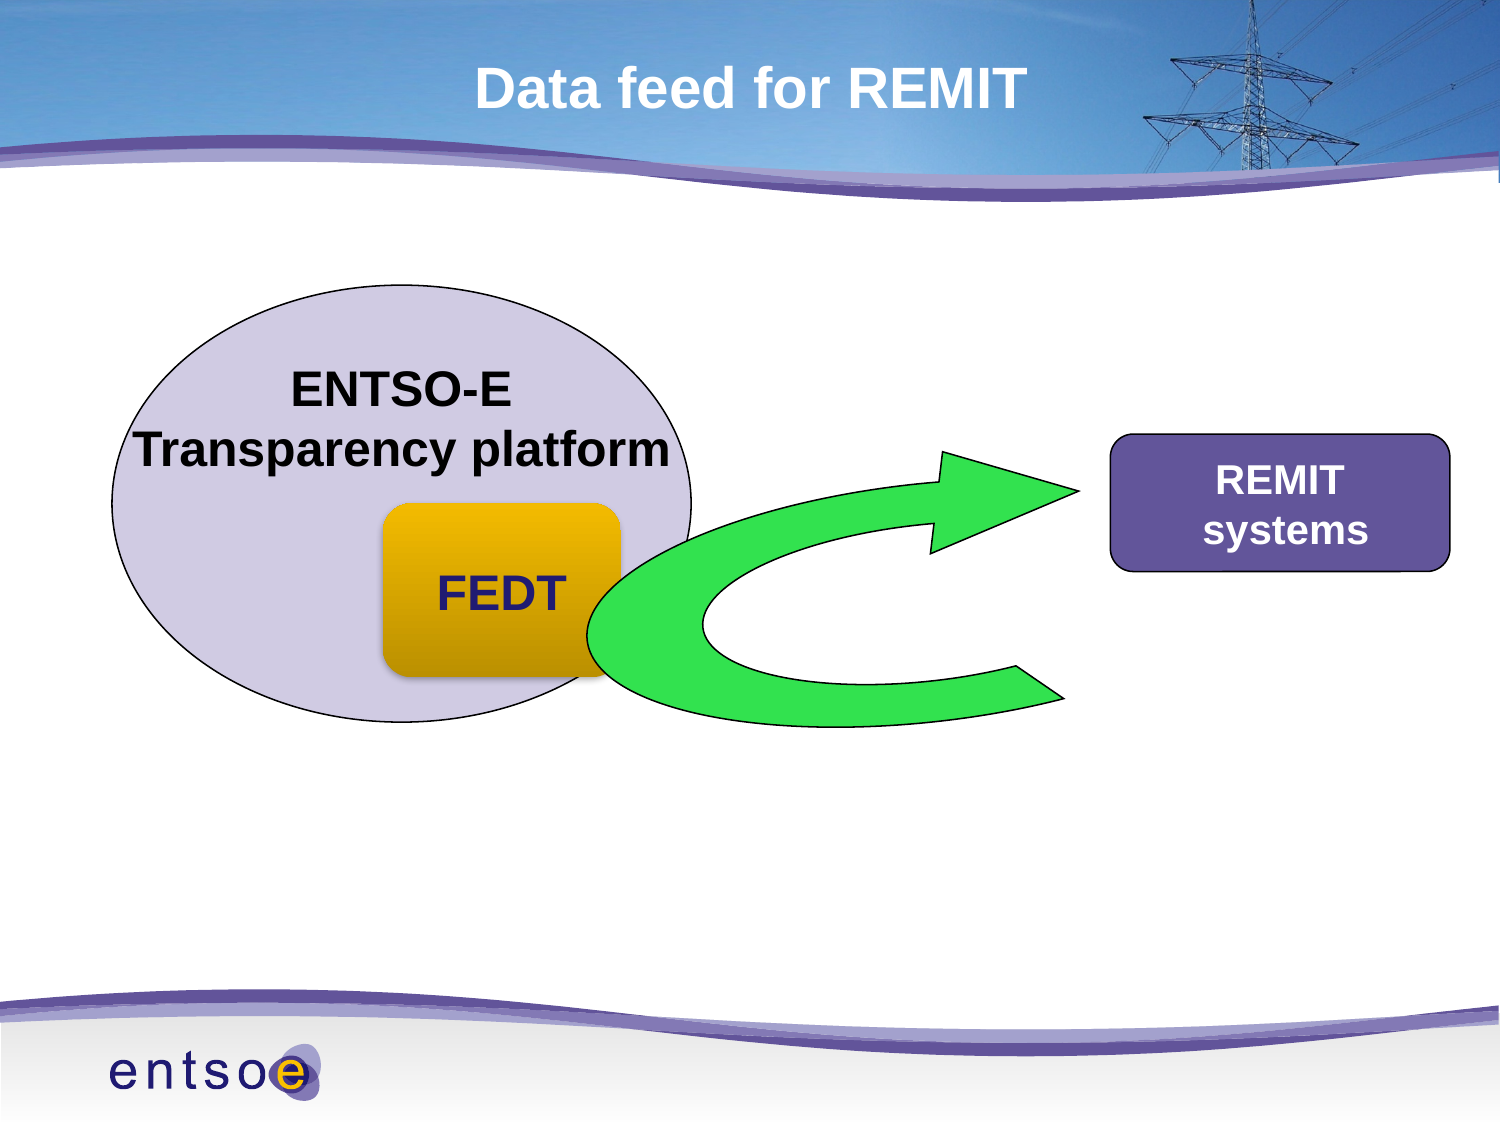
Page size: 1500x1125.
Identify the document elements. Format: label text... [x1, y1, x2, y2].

text_box [586, 451, 1079, 728]
text_box FEDT [382, 503, 621, 678]
picture [0, 0, 1500, 183]
text_box ENTSO-E Transparency platform [111, 285, 692, 723]
title Data feed for REMIT [111, 36, 1392, 121]
text_box REMIT systems [1110, 434, 1450, 572]
